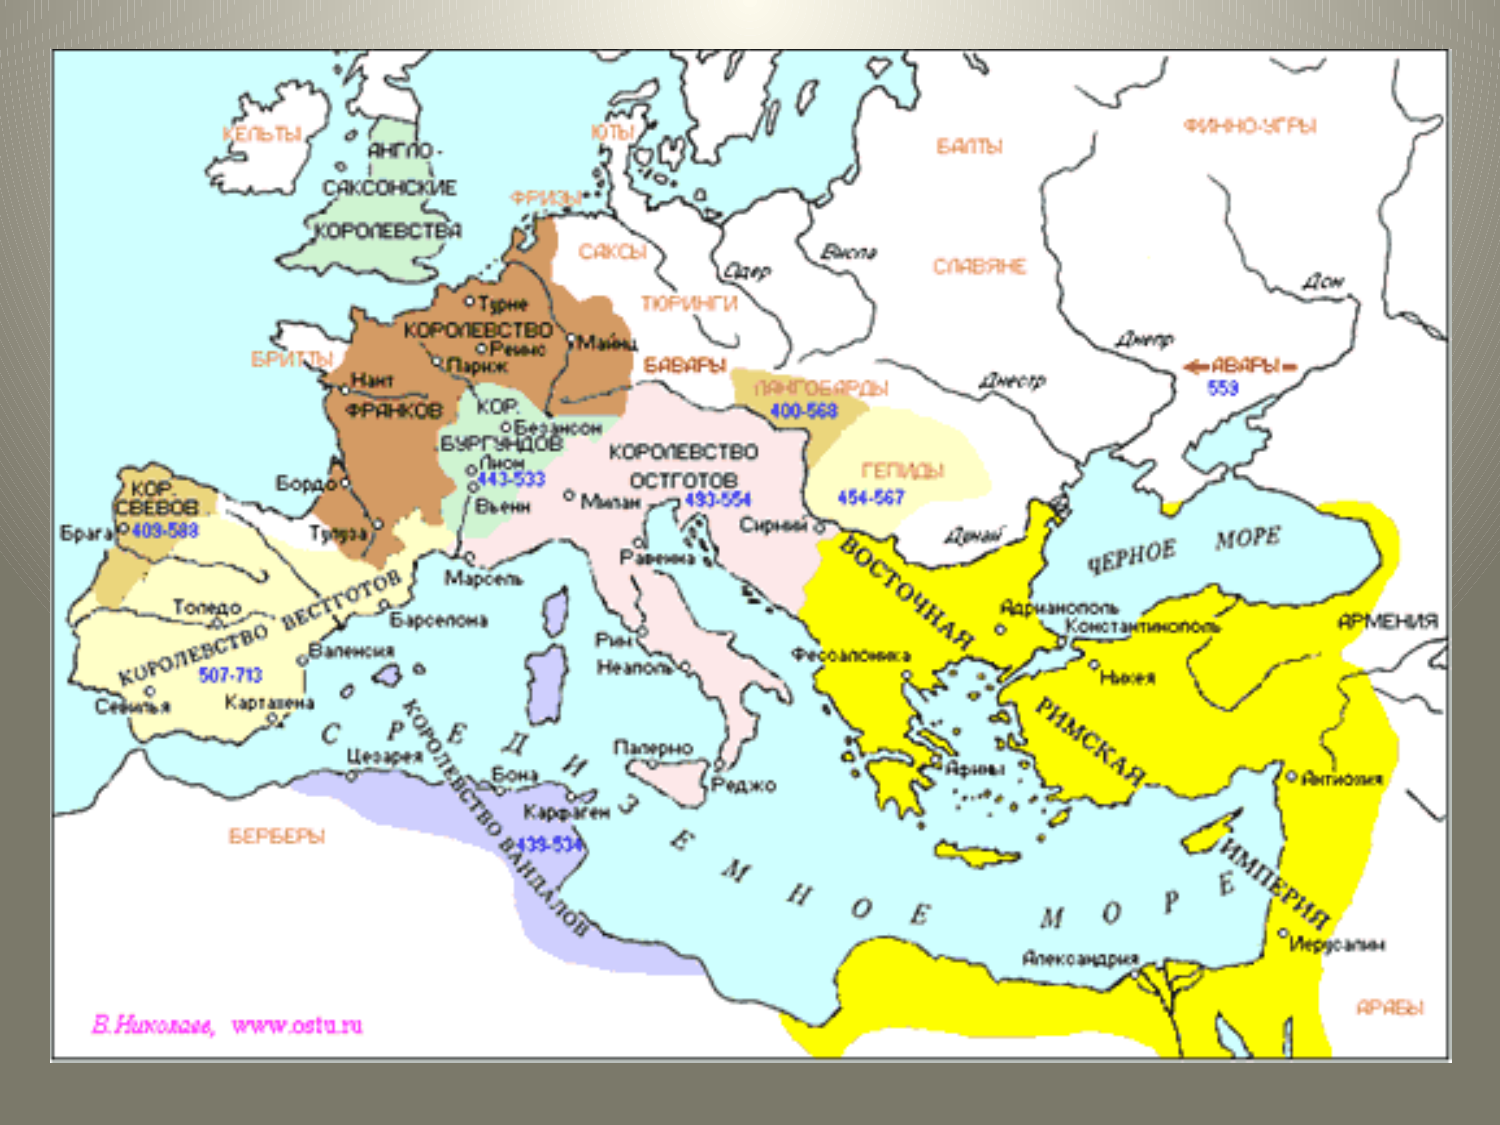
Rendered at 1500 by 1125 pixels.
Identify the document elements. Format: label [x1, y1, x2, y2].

picture [49, 49, 1452, 1063]
